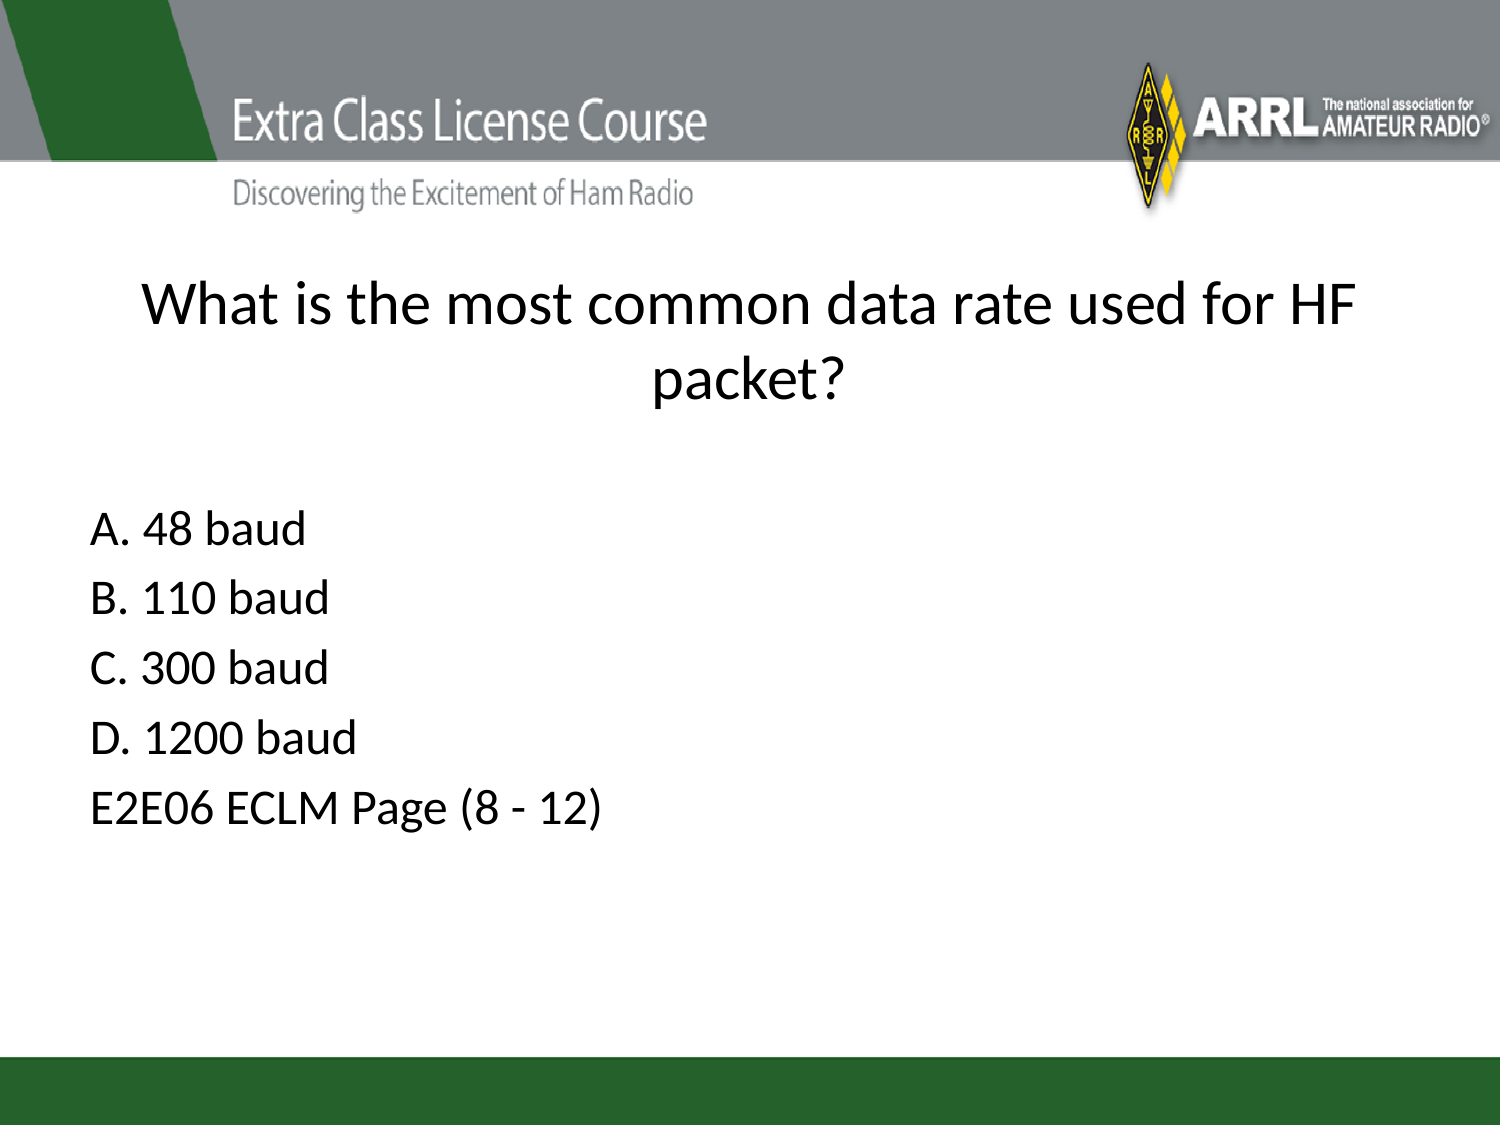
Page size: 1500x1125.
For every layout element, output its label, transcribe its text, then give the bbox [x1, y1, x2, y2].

list A. 48 baud B. 110 baud C. 300 baud D. 1200 baud E2E06 ECLM Page (8 - 12) [75, 487, 1425, 1005]
title What is the most common data rate used for HF packet? [75, 254, 1425, 435]
picture [0, 0, 1500, 1125]
